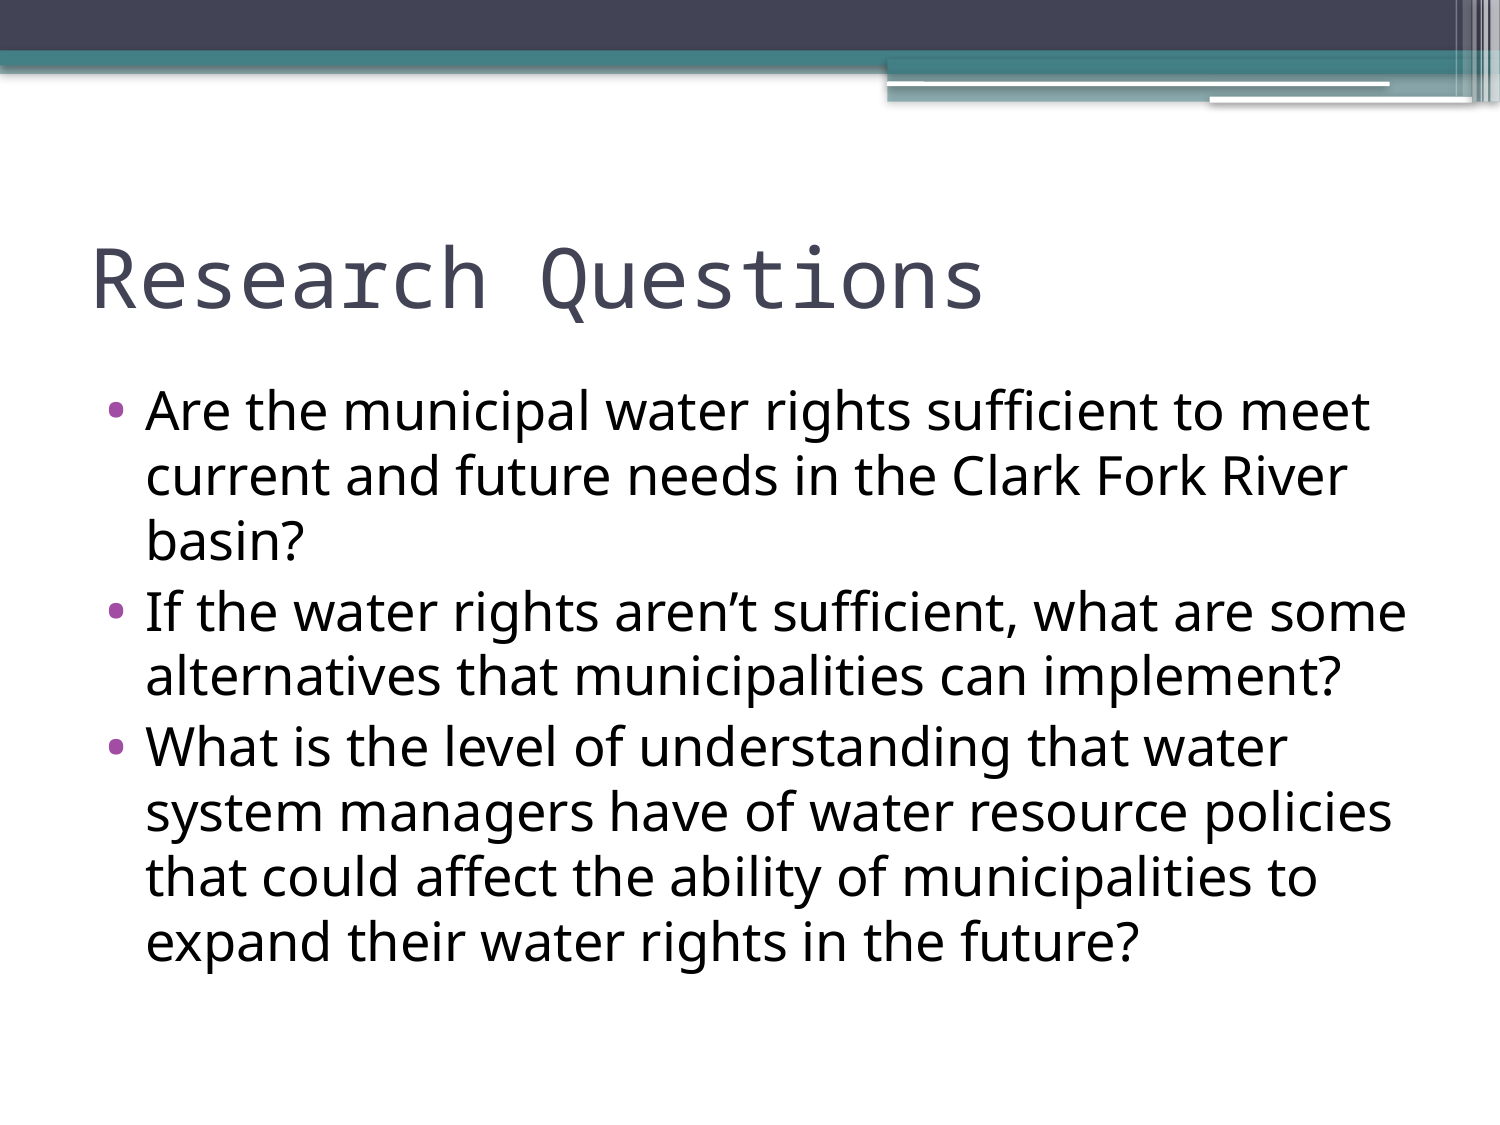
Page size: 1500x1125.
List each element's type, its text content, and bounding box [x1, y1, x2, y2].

list Are the municipal water rights sufficient to meet current and future needs in the Clark Fork River basin? If the water rights aren’t sufficient, what are some alternatives that municipalities can implement? What is the level of understanding that water system managers have of water resource policies that could affect the ability of municipalities to expand their water rights in the future? [75, 368, 1425, 1079]
title Research Questions [75, 187, 1425, 363]
